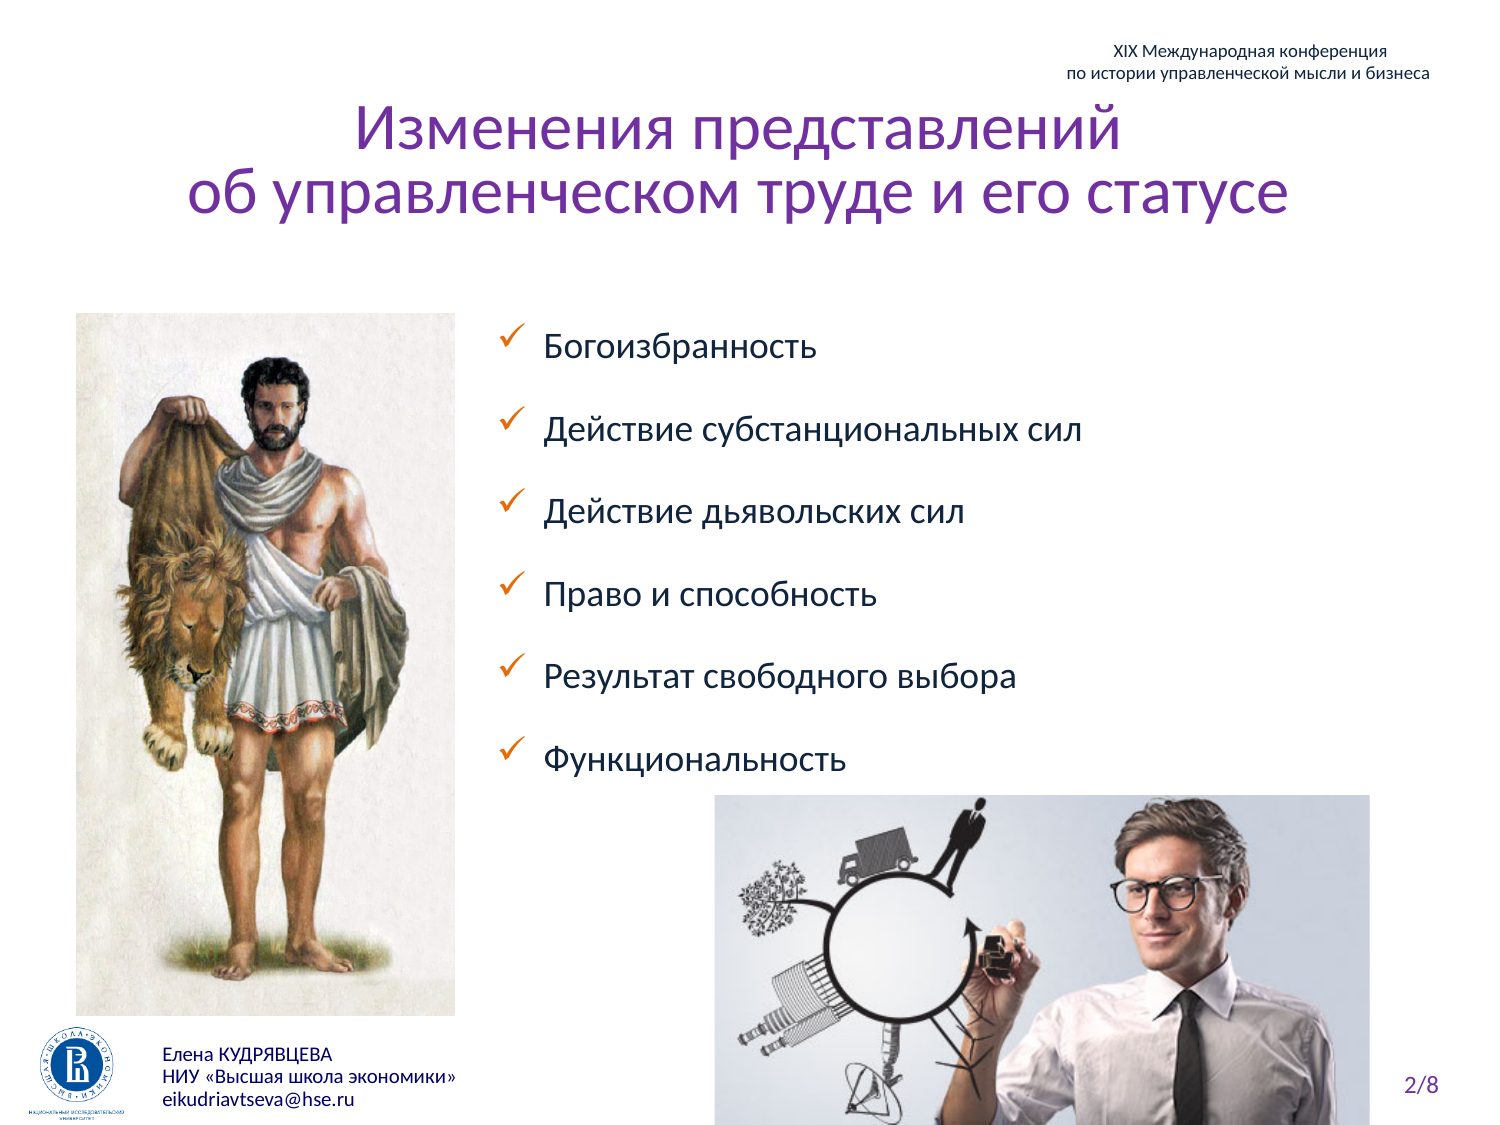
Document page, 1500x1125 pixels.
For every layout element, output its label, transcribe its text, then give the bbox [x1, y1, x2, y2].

text_box 2/8 [1389, 1061, 1455, 1106]
picture [714, 795, 1370, 1125]
text_box XIX Международная конференция по истории управленческой мысли и бизнеса [1021, 30, 1480, 91]
text_box Елена КУДРЯВЦЕВА НИУ «Высшая школа экономики» eikudriavtseva@hse.ru [147, 1035, 502, 1118]
text_box Богоизбранность Действие субстанциональных сил Действие дьявольских сил Право и способность Результат свободного выбора Функциональность [481, 313, 1099, 787]
text_box Изменения представлений об управленческом труде и его статусе [172, 90, 1306, 234]
picture [29, 1027, 125, 1120]
picture [76, 313, 455, 1016]
